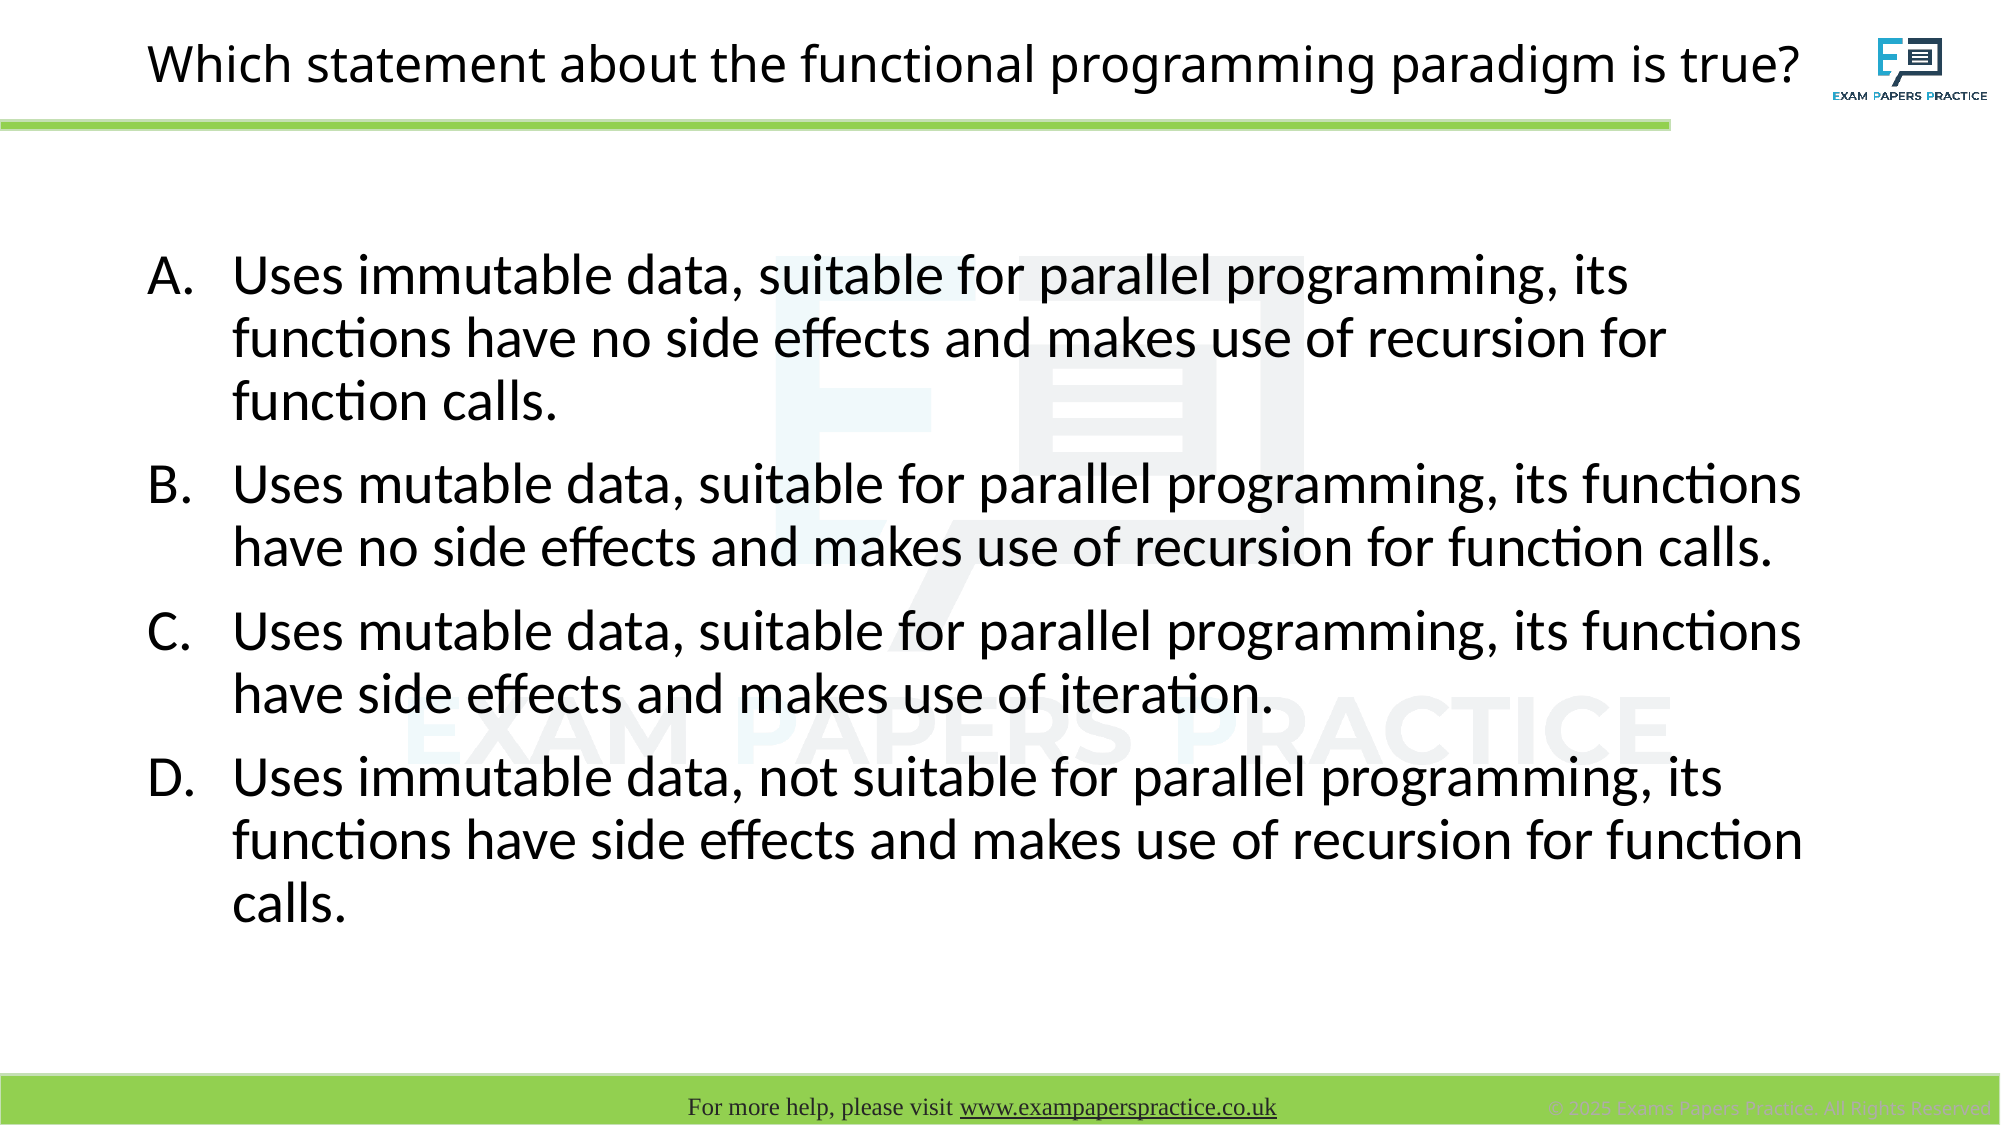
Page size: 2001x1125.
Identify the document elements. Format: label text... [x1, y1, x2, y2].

title Which statement about the functional programming paradigm is true? [132, 11, 1858, 121]
list Uses immutable data, suitable for parallel programming, its functions have no side effects and makes use of recursion for function calls. Uses mutable data, suitable for parallel programming, its functions have no side effects and makes use of recursion for function calls. Uses mutable data, suitable for parallel programming, its functions have side effects and makes use of iteration. Uses immutable data, not suitable for parallel programming, its functions have side effects and makes use of recursion for function calls. [132, 236, 1858, 951]
